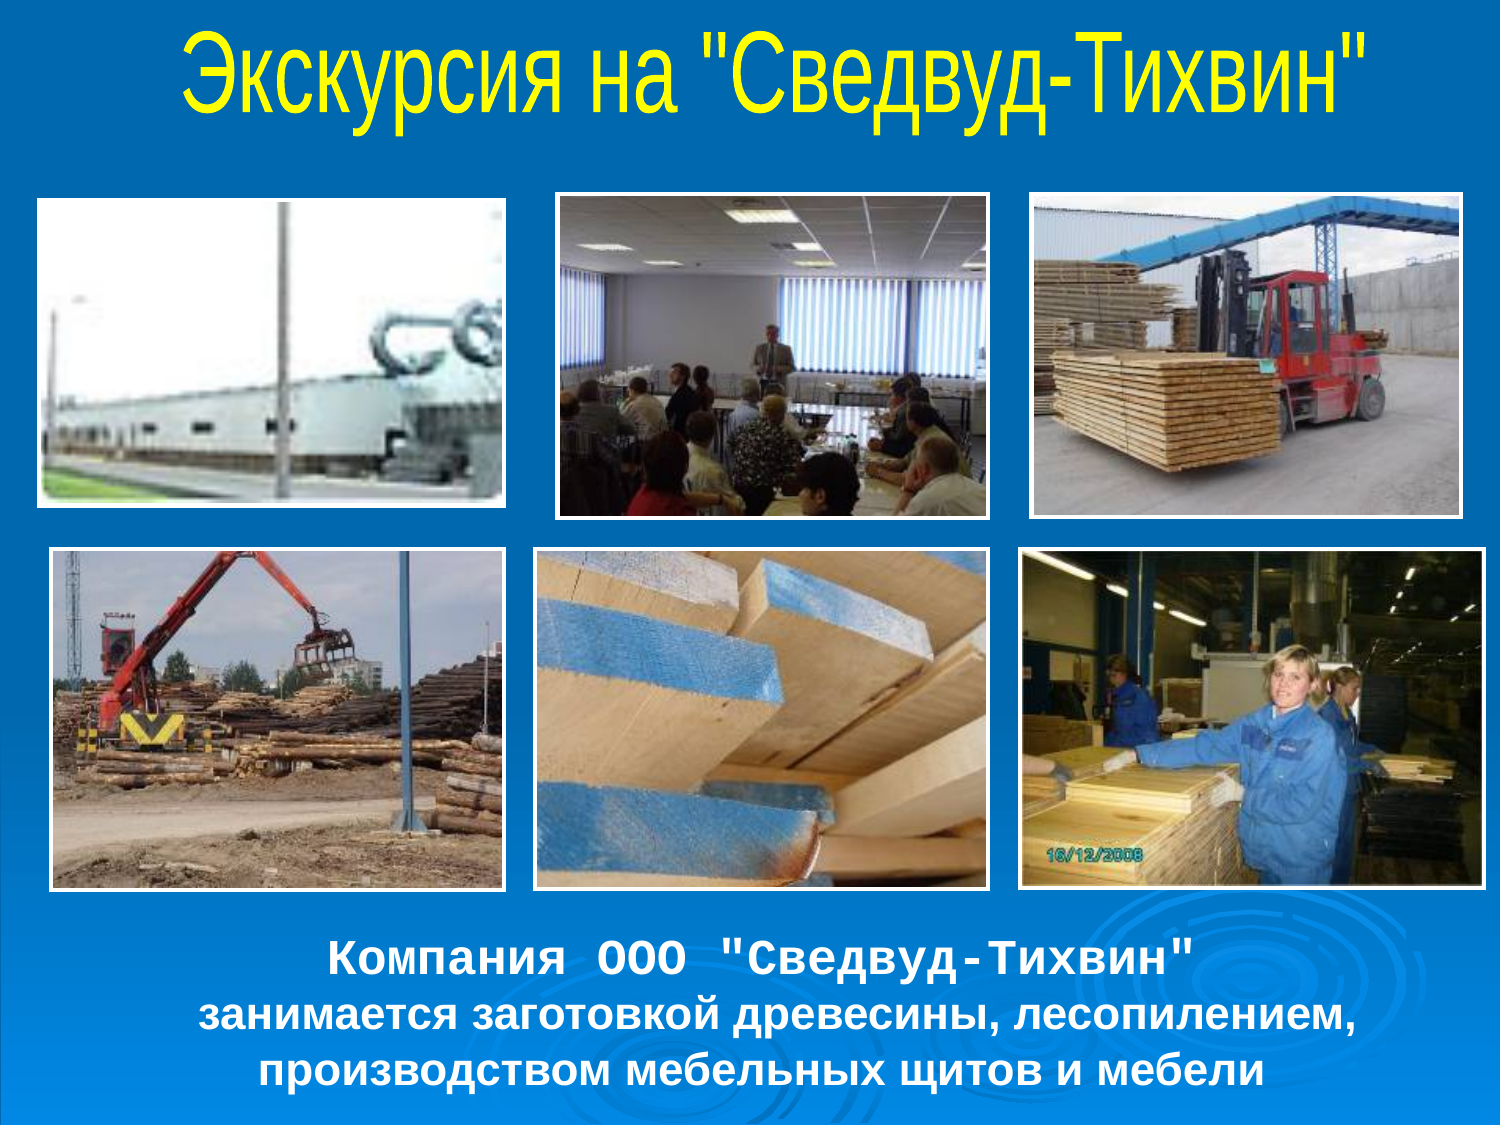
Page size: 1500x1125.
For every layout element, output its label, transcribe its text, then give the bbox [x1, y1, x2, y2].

picture [1033, 196, 1460, 516]
picture [536, 550, 987, 888]
picture [52, 550, 502, 888]
picture [559, 196, 987, 517]
picture [1021, 550, 1483, 887]
picture [40, 201, 503, 504]
text_box Компания ООО "Сведвуд-Тихвин" занимается заготовкой древесины, лесопилением, производством мебельных щитов и мебели [88, 916, 1436, 1102]
